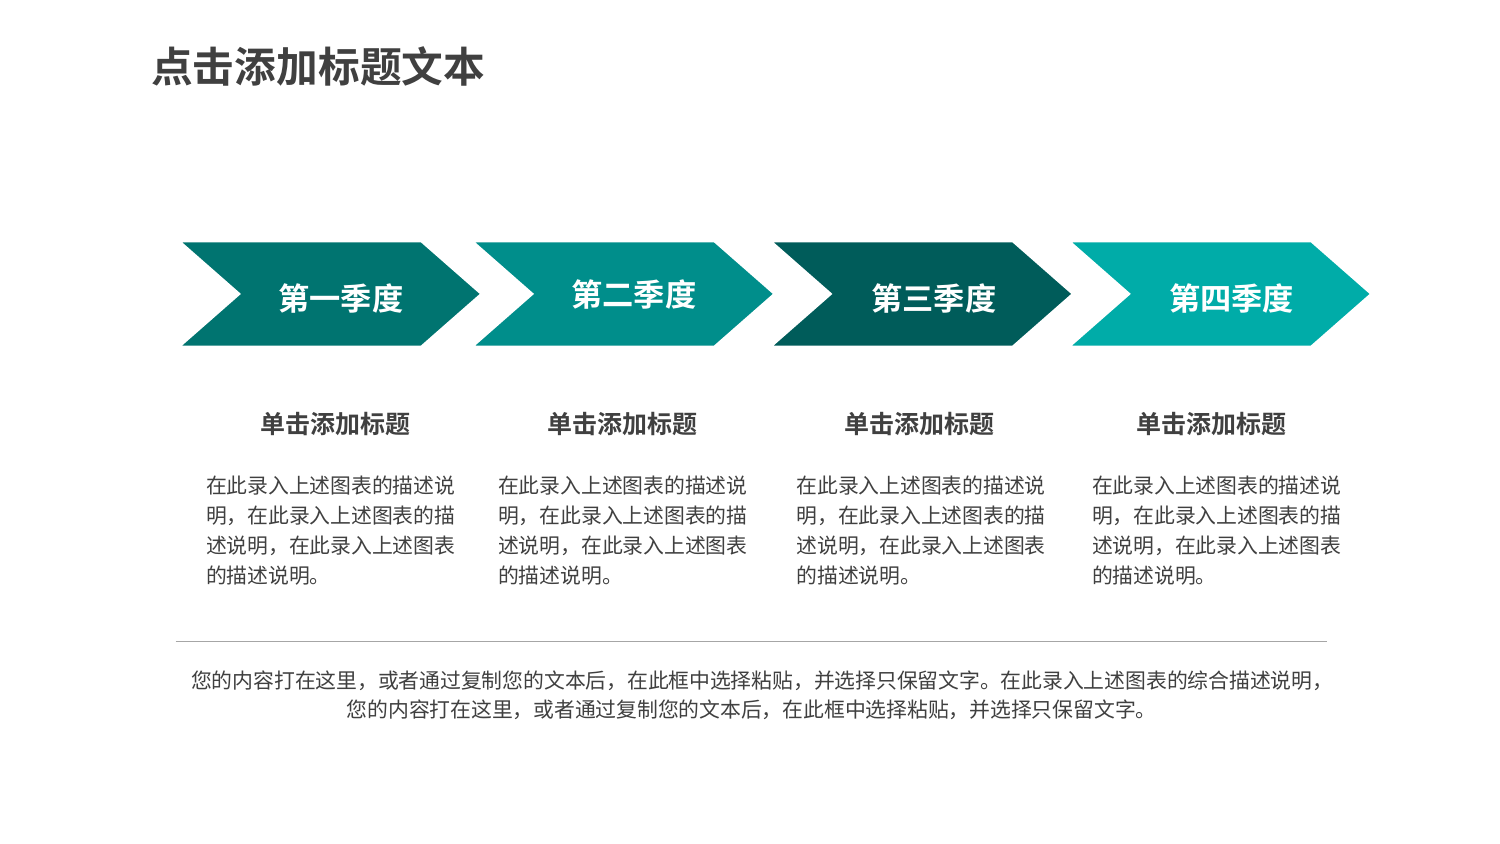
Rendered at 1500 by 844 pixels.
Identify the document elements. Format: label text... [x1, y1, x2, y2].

text_box 单击添加标题 [535, 402, 709, 445]
text_box 您的内容打在这里，或者通过复制您的文本后，在此框中选择粘贴，并选择只保留文字。在此录入上述图表的综合描述说明，您的内容打在这里，或者通过复制您的文本后，在此框中选择粘贴，并选择只保留文字。 [174, 656, 1329, 728]
text_box 单击添加标题 [248, 402, 422, 445]
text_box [171, 238, 487, 350]
text_box 在此录入上述图表的描述说明，在此录入上述图表的描述说明，在此录入上述图表的描述说明。 [487, 461, 759, 593]
text_box 单击添加标题 [1125, 402, 1298, 445]
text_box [487, 238, 762, 350]
text_box 在此录入上述图表的描述说明，在此录入上述图表的描述说明，在此录入上述图表的描述说明。 [194, 461, 472, 593]
text_box 在此录入上述图表的描述说明，在此录入上述图表的描述说明，在此录入上述图表的描述说明。 [785, 461, 1060, 593]
text_box 在此录入上述图表的描述说明，在此录入上述图表的描述说明，在此录入上述图表的描述说明。 [1080, 461, 1353, 593]
text_box 单击添加标题 [833, 402, 1006, 445]
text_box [1078, 238, 1376, 350]
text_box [762, 238, 1078, 350]
text_box 点击添加标题文本 [136, 33, 501, 99]
